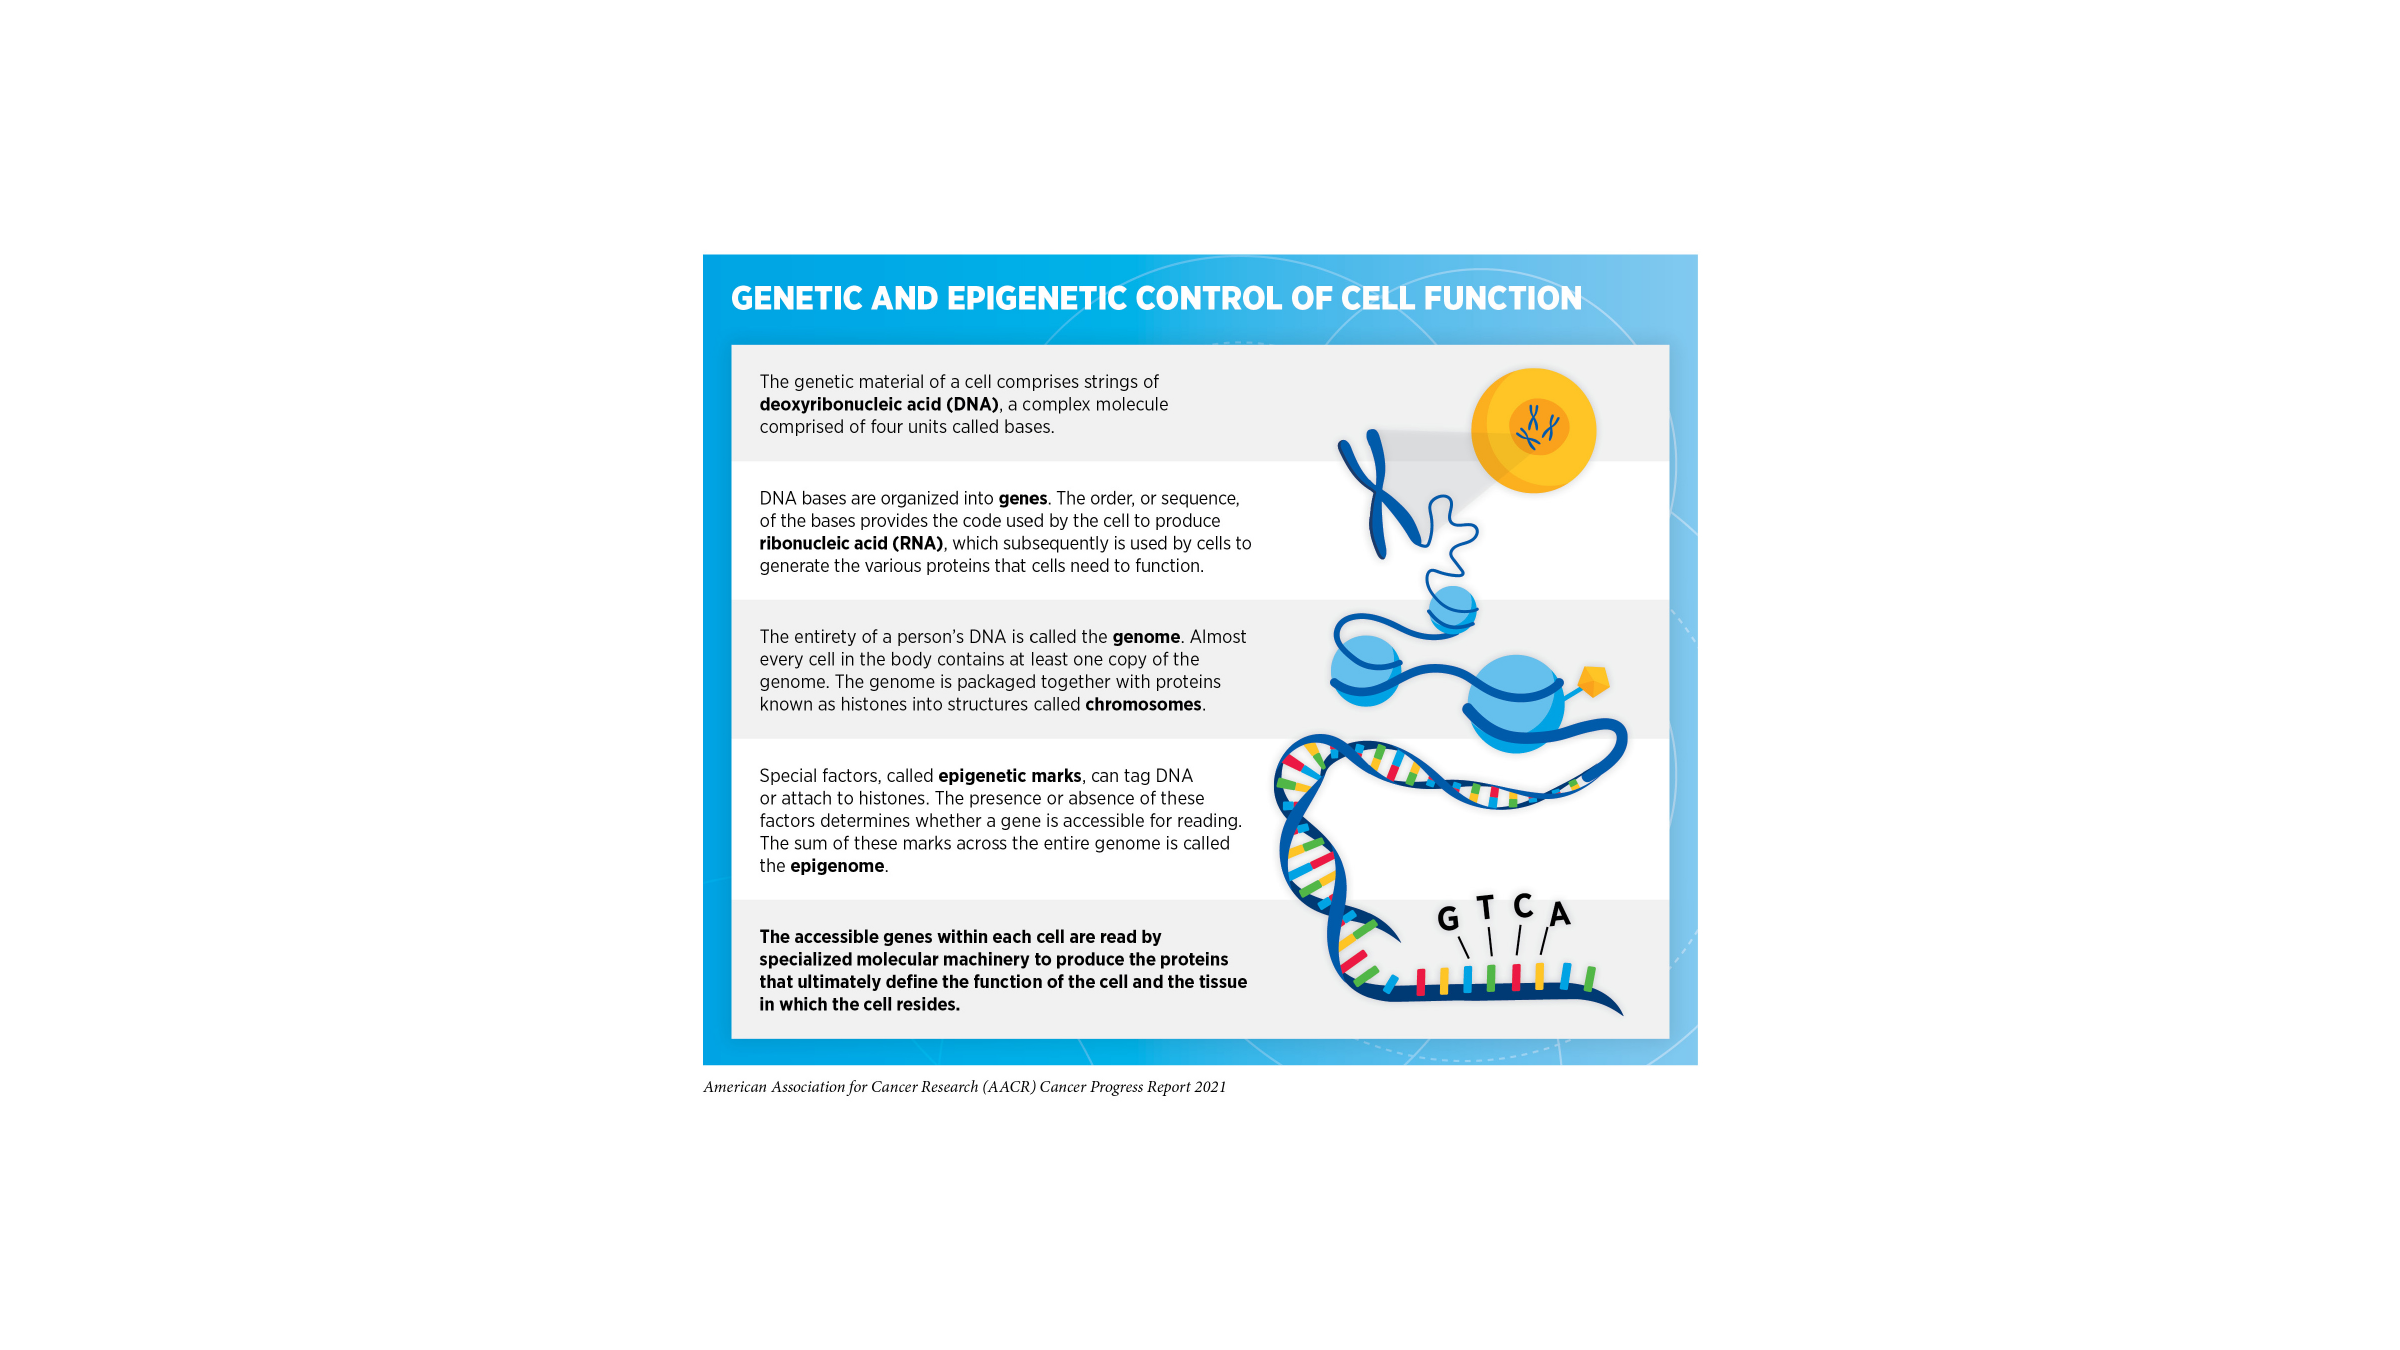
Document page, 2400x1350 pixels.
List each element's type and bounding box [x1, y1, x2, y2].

picture [693, 245, 1707, 1105]
